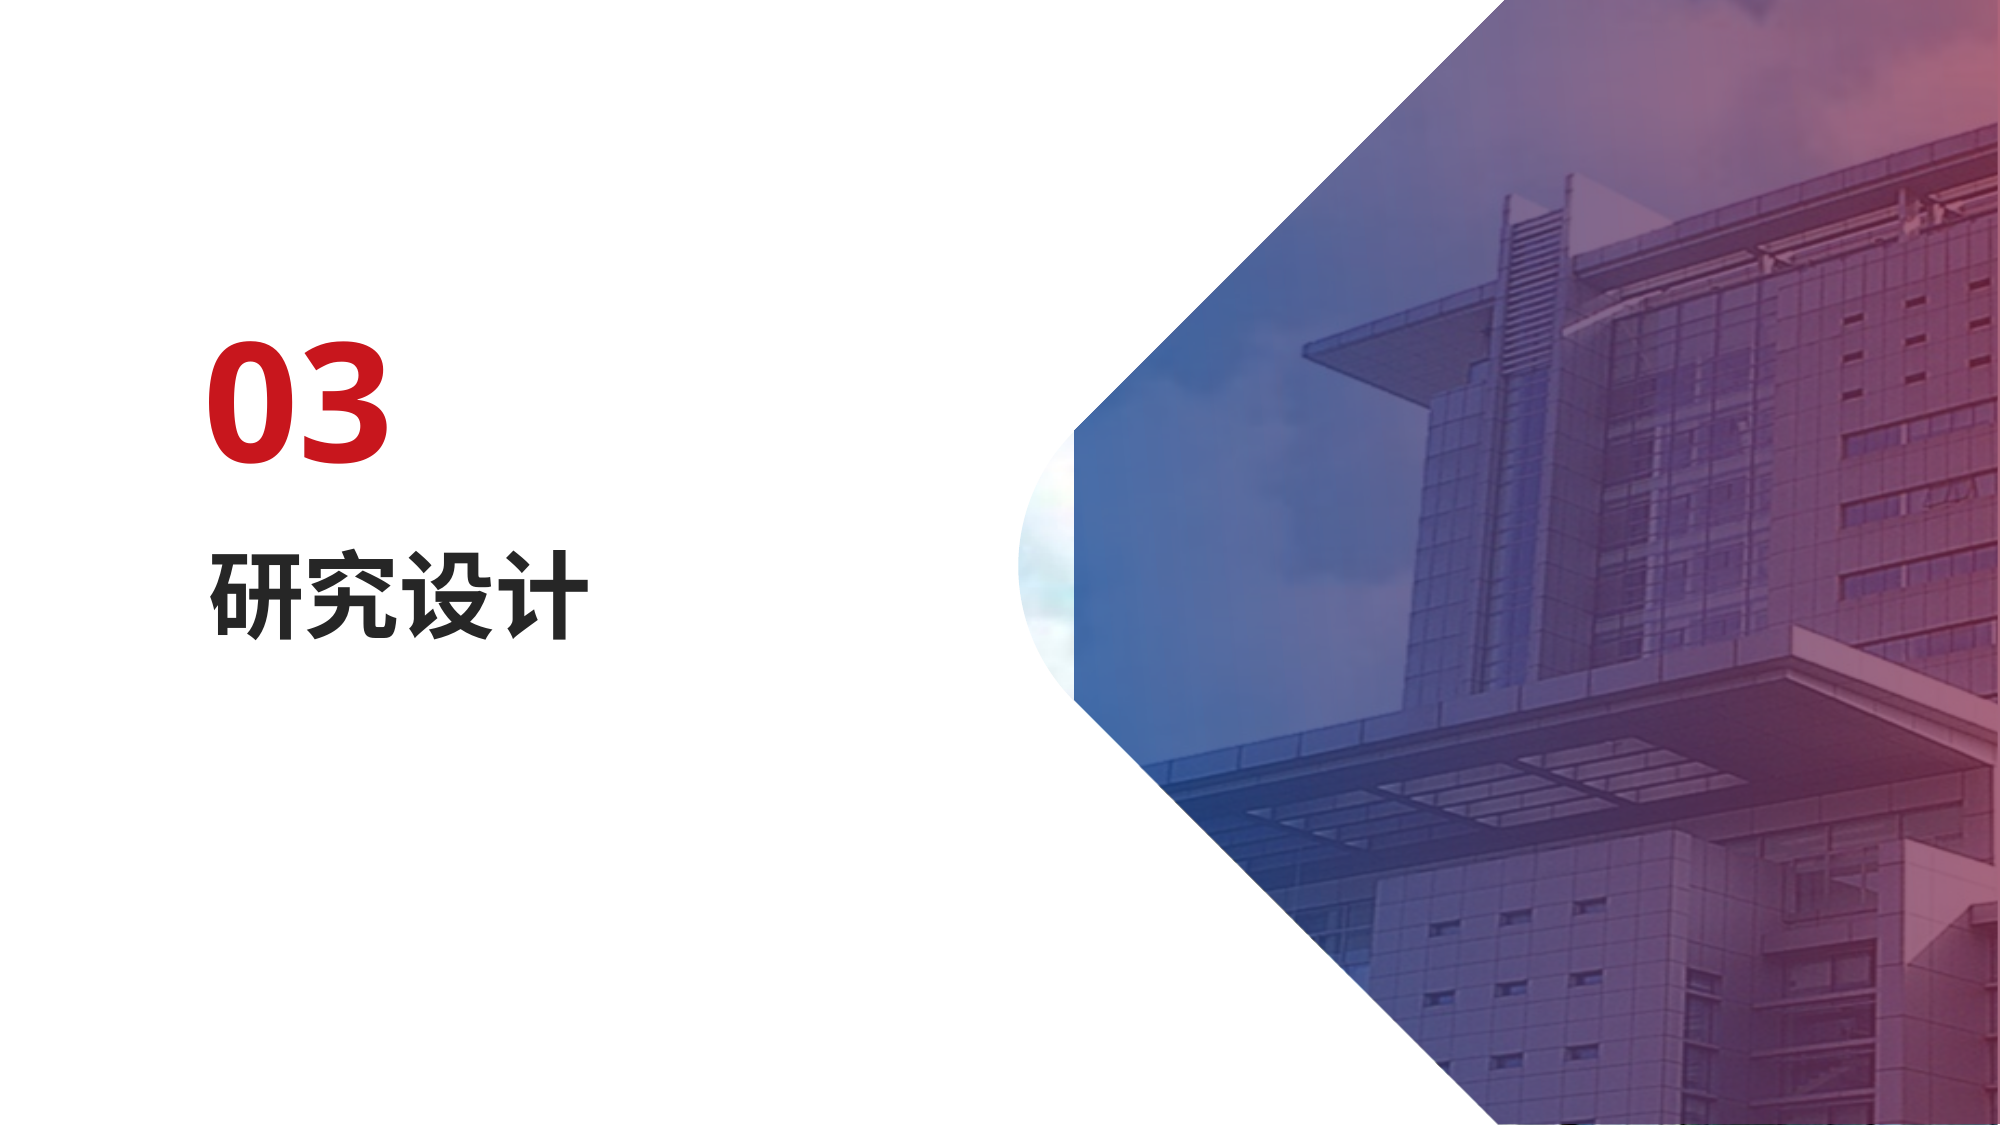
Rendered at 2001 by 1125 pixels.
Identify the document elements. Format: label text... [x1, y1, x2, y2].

text_box 03 [188, 288, 409, 503]
text_box 研究设计 [193, 528, 607, 659]
text_box [1017, 0, 2000, 1125]
